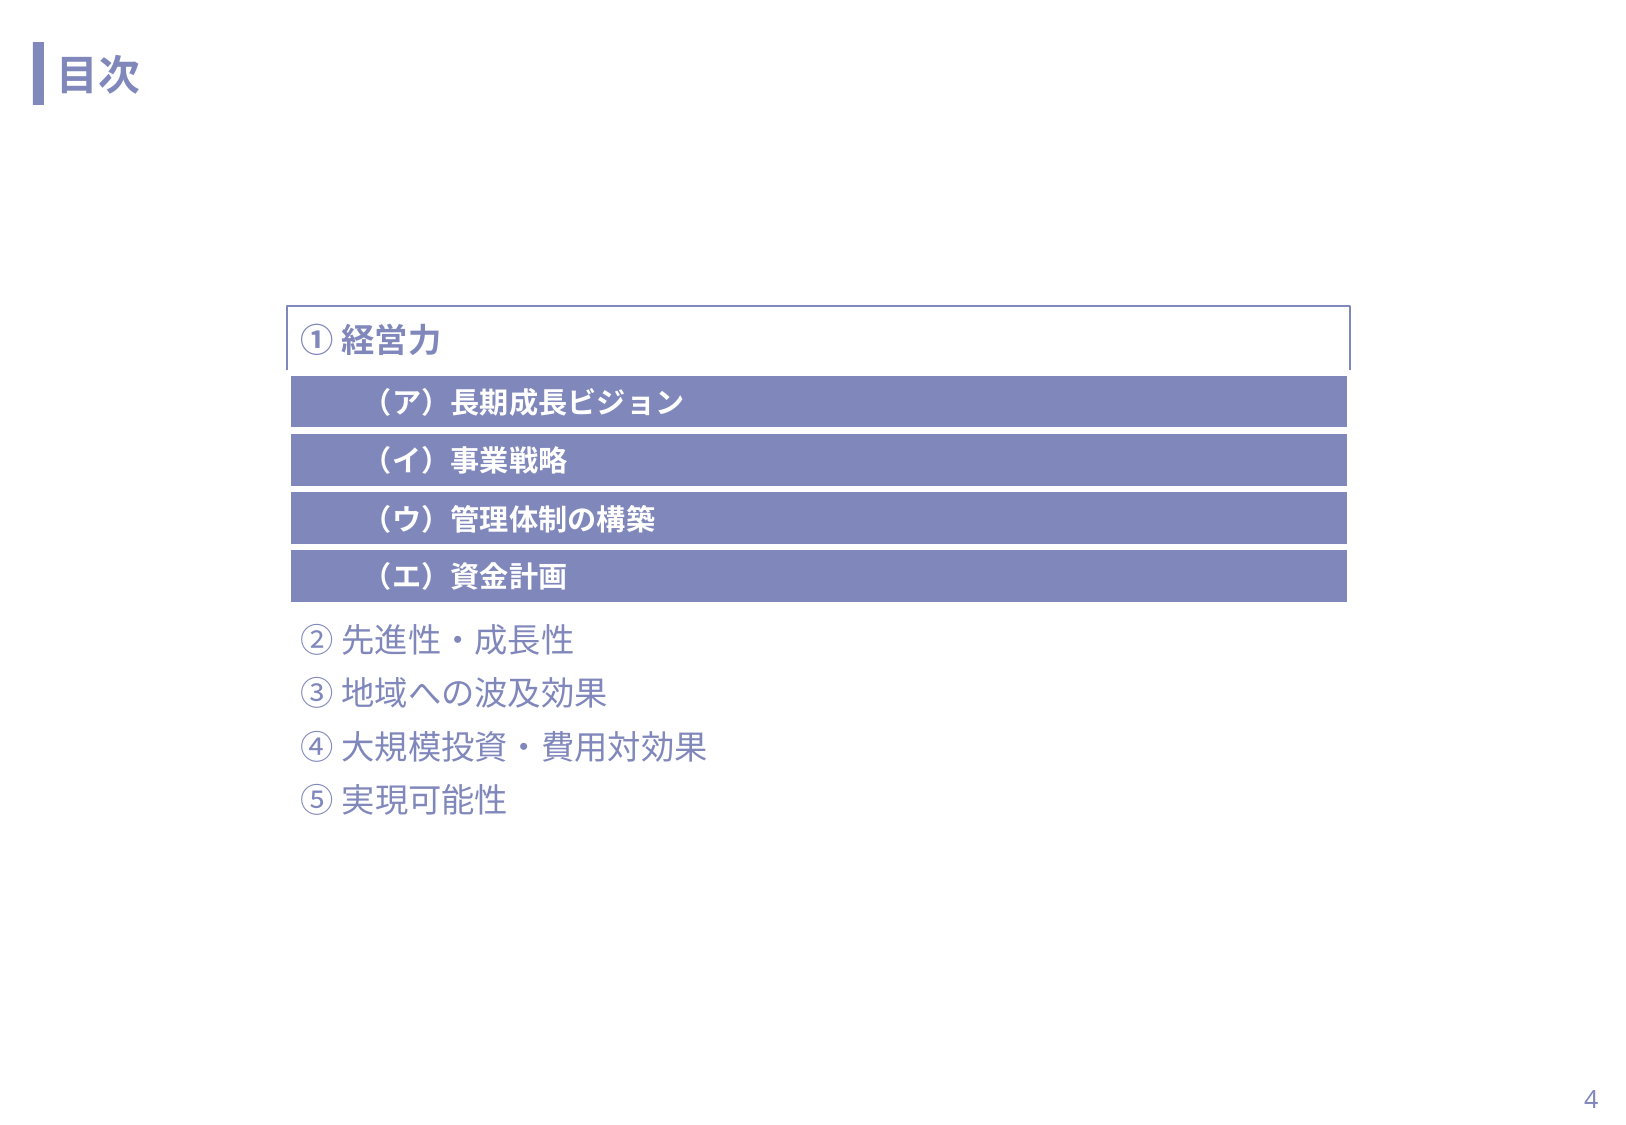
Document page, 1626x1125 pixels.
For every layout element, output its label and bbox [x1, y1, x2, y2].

text_box [0, 0, 1625, 1125]
